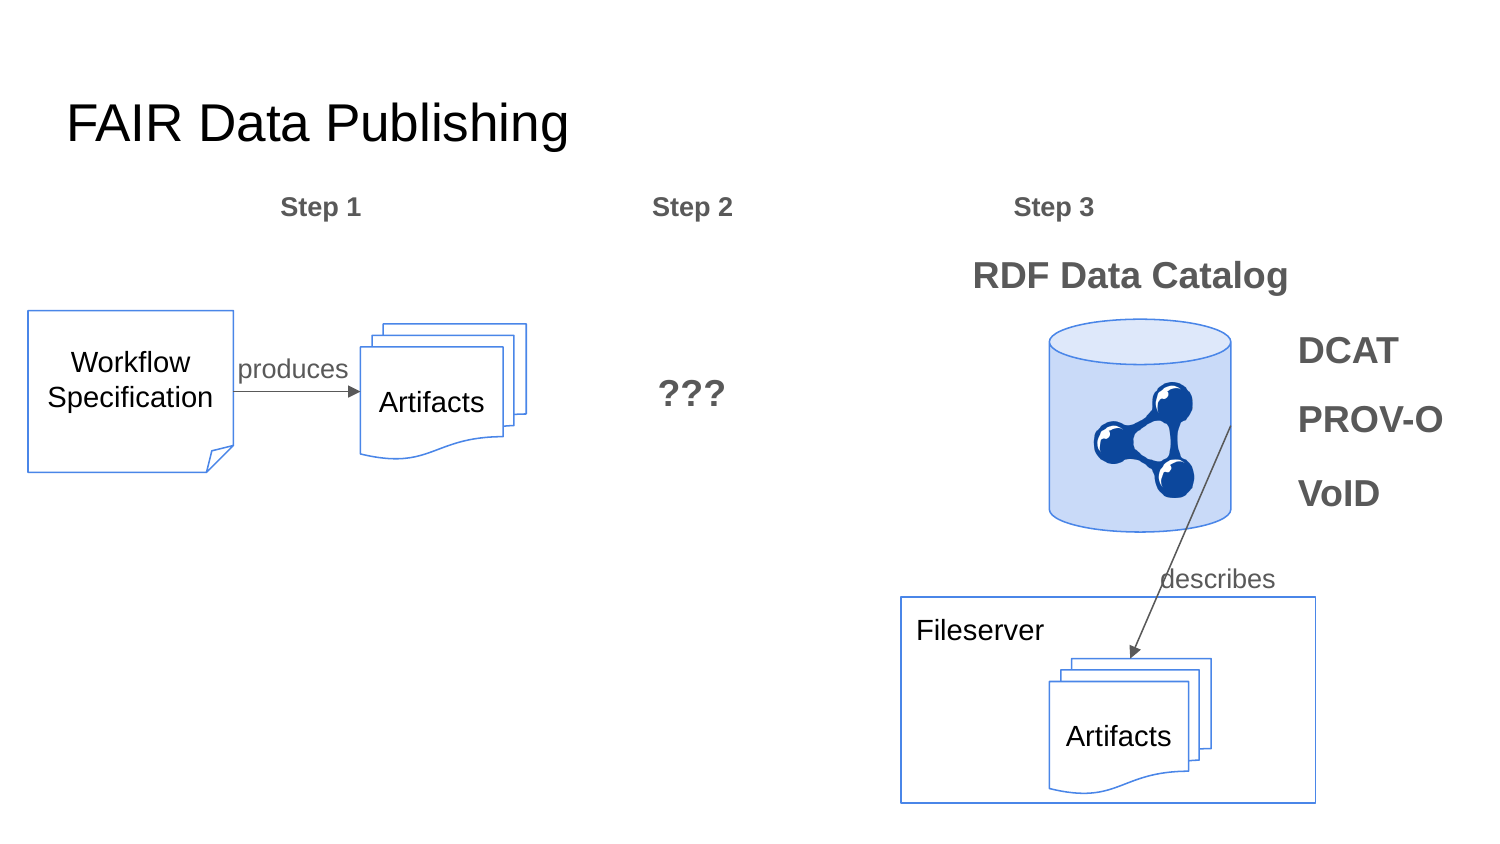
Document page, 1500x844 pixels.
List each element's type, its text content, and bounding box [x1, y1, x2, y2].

text_box Step 1 [247, 174, 395, 236]
text_box describes [1147, 547, 1292, 609]
text_box ??? [642, 353, 750, 429]
text_box Step 3 [998, 174, 1145, 236]
title FAIR Data Publishing [51, 72, 1449, 167]
text_box Artifacts [1049, 658, 1212, 794]
text_box Step 2 [637, 174, 784, 236]
text_box DCAT [1282, 310, 1473, 387]
picture [1089, 382, 1198, 498]
text_box PROV-O [1282, 387, 1473, 453]
text_box Workflow Specification [27, 310, 234, 473]
text_box Artifacts [360, 323, 527, 459]
text_box Fileserver [901, 596, 1316, 803]
text_box produces [219, 337, 367, 399]
text_box VoID [1282, 453, 1473, 530]
text_box [1049, 319, 1231, 533]
text_box RDF Data Catalog [957, 235, 1348, 311]
